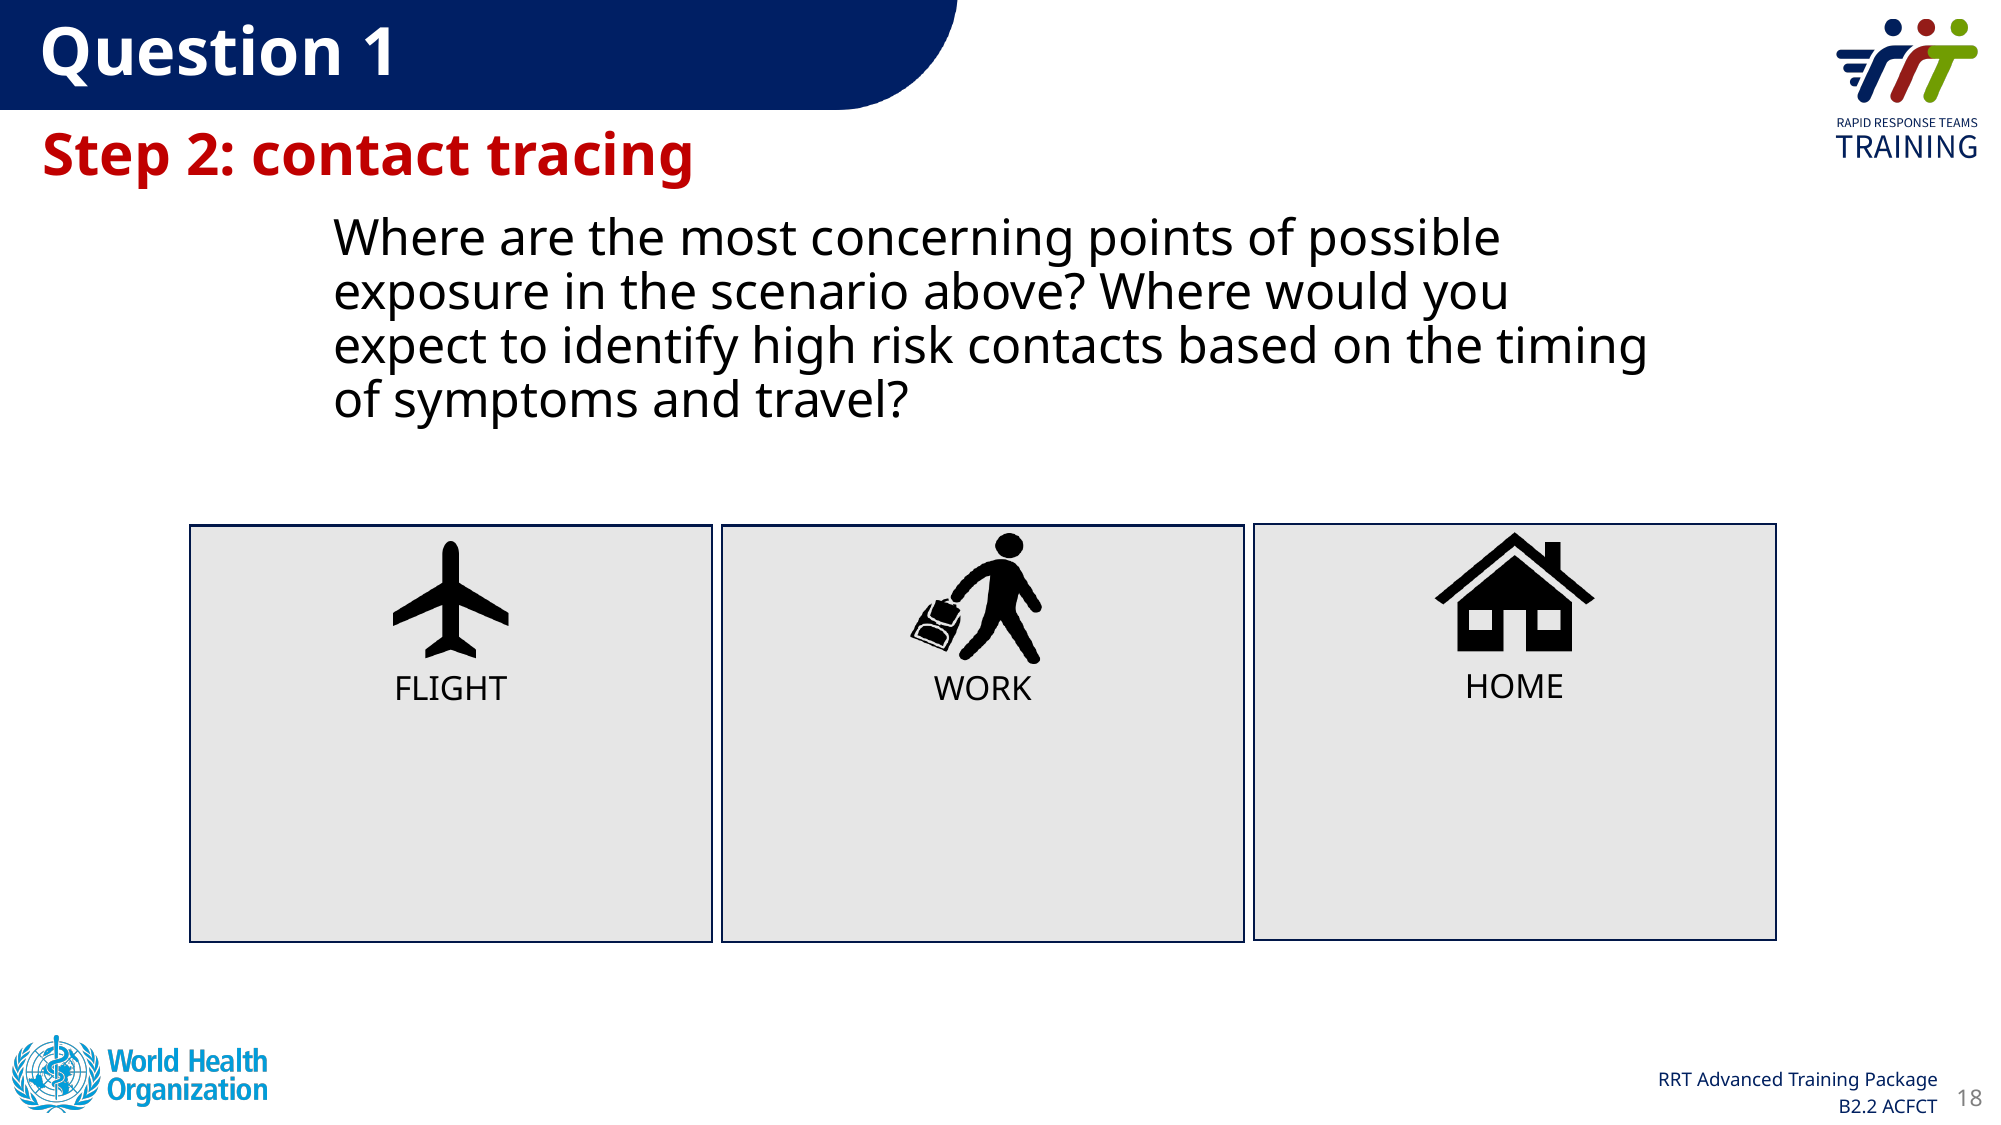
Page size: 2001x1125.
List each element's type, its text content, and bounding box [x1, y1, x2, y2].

picture [1835, 19, 1978, 167]
picture [0, 0, 958, 110]
list Where are the most concerning points of possible exposure in the scenario above? Where would you expect to identify high risk contacts based on the timing of symptoms and travel? [325, 204, 1675, 426]
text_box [189, 525, 713, 943]
text_box Step 2: contact tracing [42, 117, 1681, 188]
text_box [721, 525, 1245, 943]
picture [58, 1050, 64, 1058]
picture [12, 1035, 267, 1113]
text_box Question 1 [32, 10, 1474, 105]
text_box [1253, 512, 1776, 941]
picture [12, 1083, 48, 1113]
